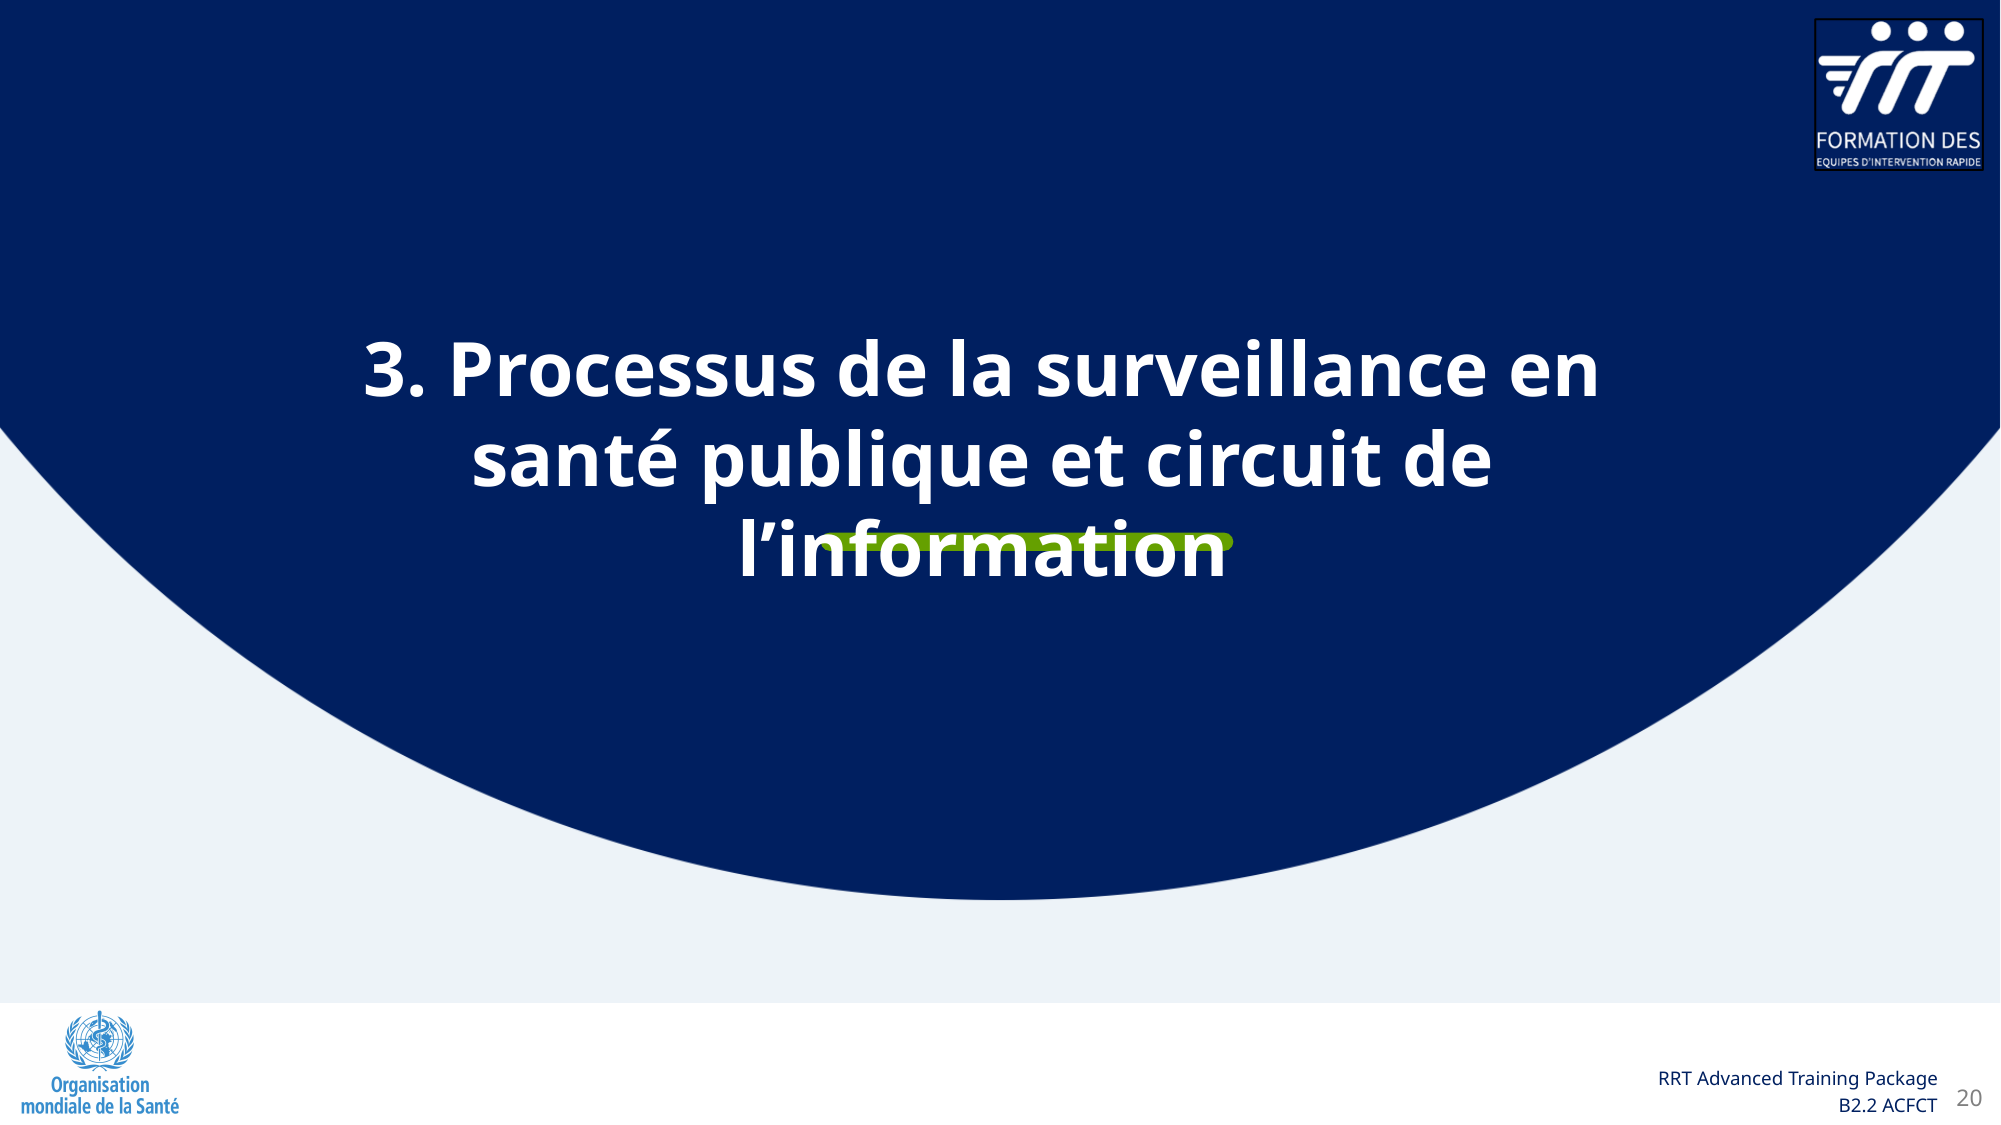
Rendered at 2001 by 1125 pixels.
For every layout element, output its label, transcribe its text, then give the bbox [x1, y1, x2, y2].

picture [20, 1009, 180, 1115]
text_box 3. Processus de la surveillance en santé publique et circuit de l’information [243, 314, 1723, 600]
picture [0, 0, 2001, 1003]
